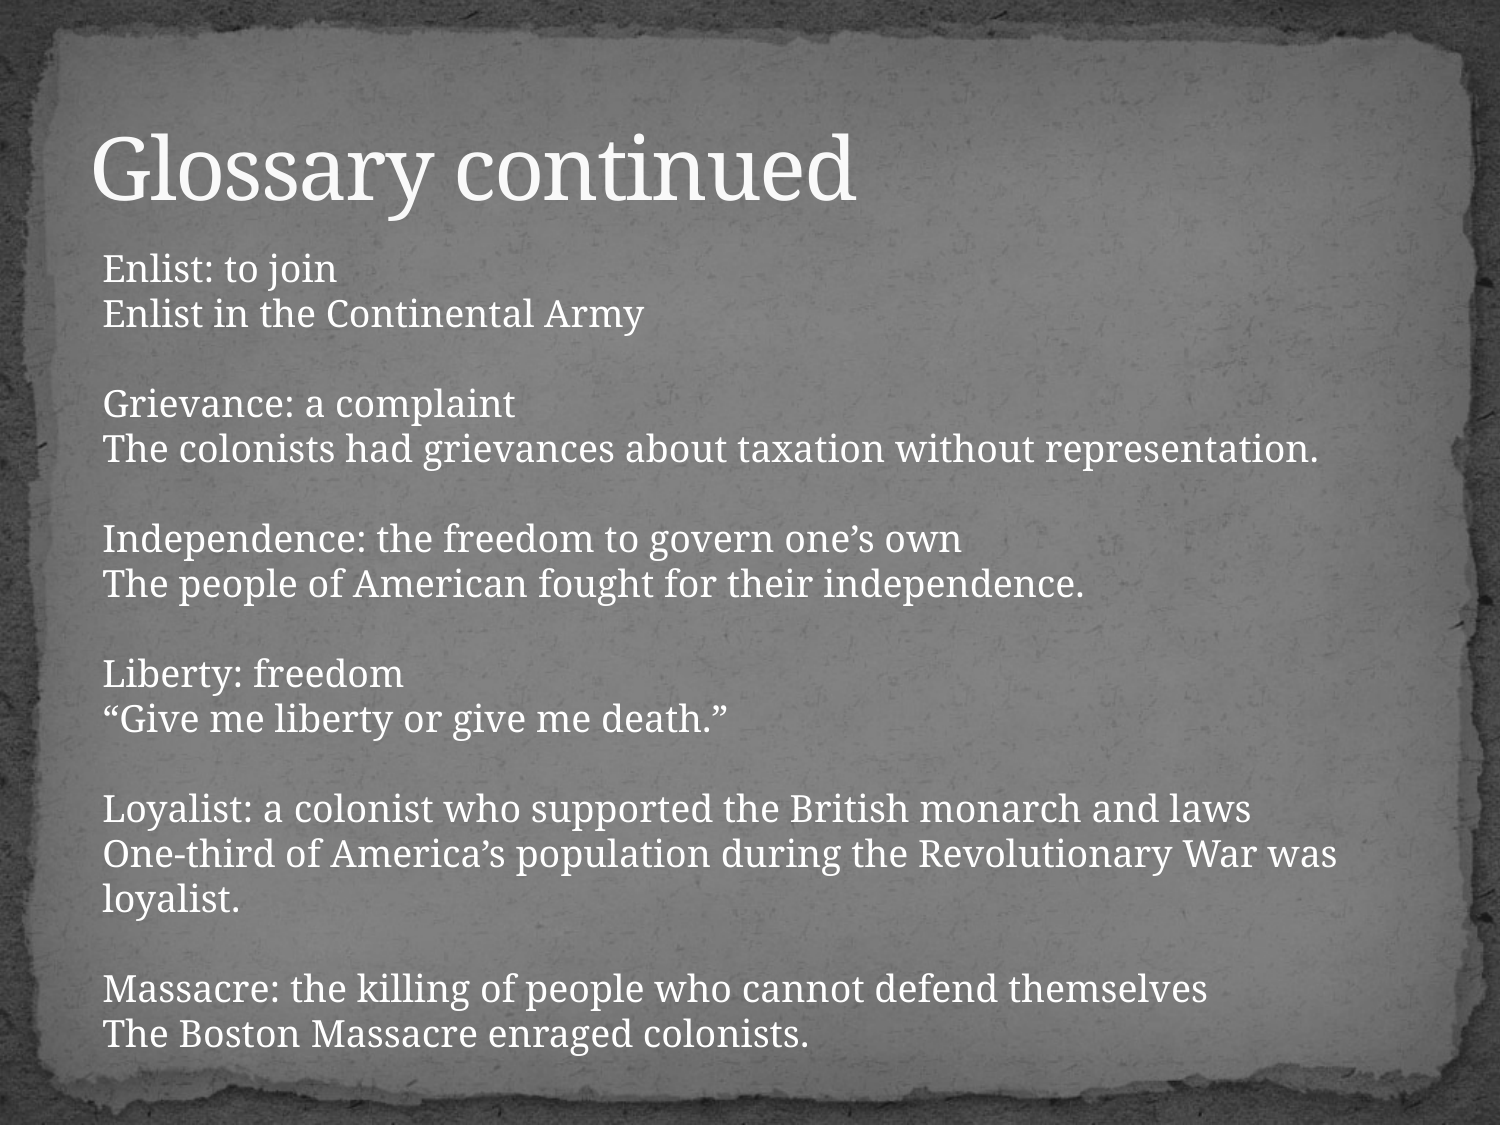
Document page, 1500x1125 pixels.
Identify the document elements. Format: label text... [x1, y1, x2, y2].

text_box Enlist: to join Enlist in the Continental Army Grievance: a complaint The colonists had grievances about taxation without representation. Independence: the freedom to govern one’s own The people of American fought for their independence. Liberty: freedom “Give me liberty or give me death.” Loyalist: a colonist who supported the British monarch and laws One-third of America’s population during the Revolutionary War was loyalist. Massacre: the killing of people who cannot defend themselves The Boston Massacre enraged colonists. [87, 237, 1413, 1063]
title Glossary continued [74, 24, 1425, 225]
